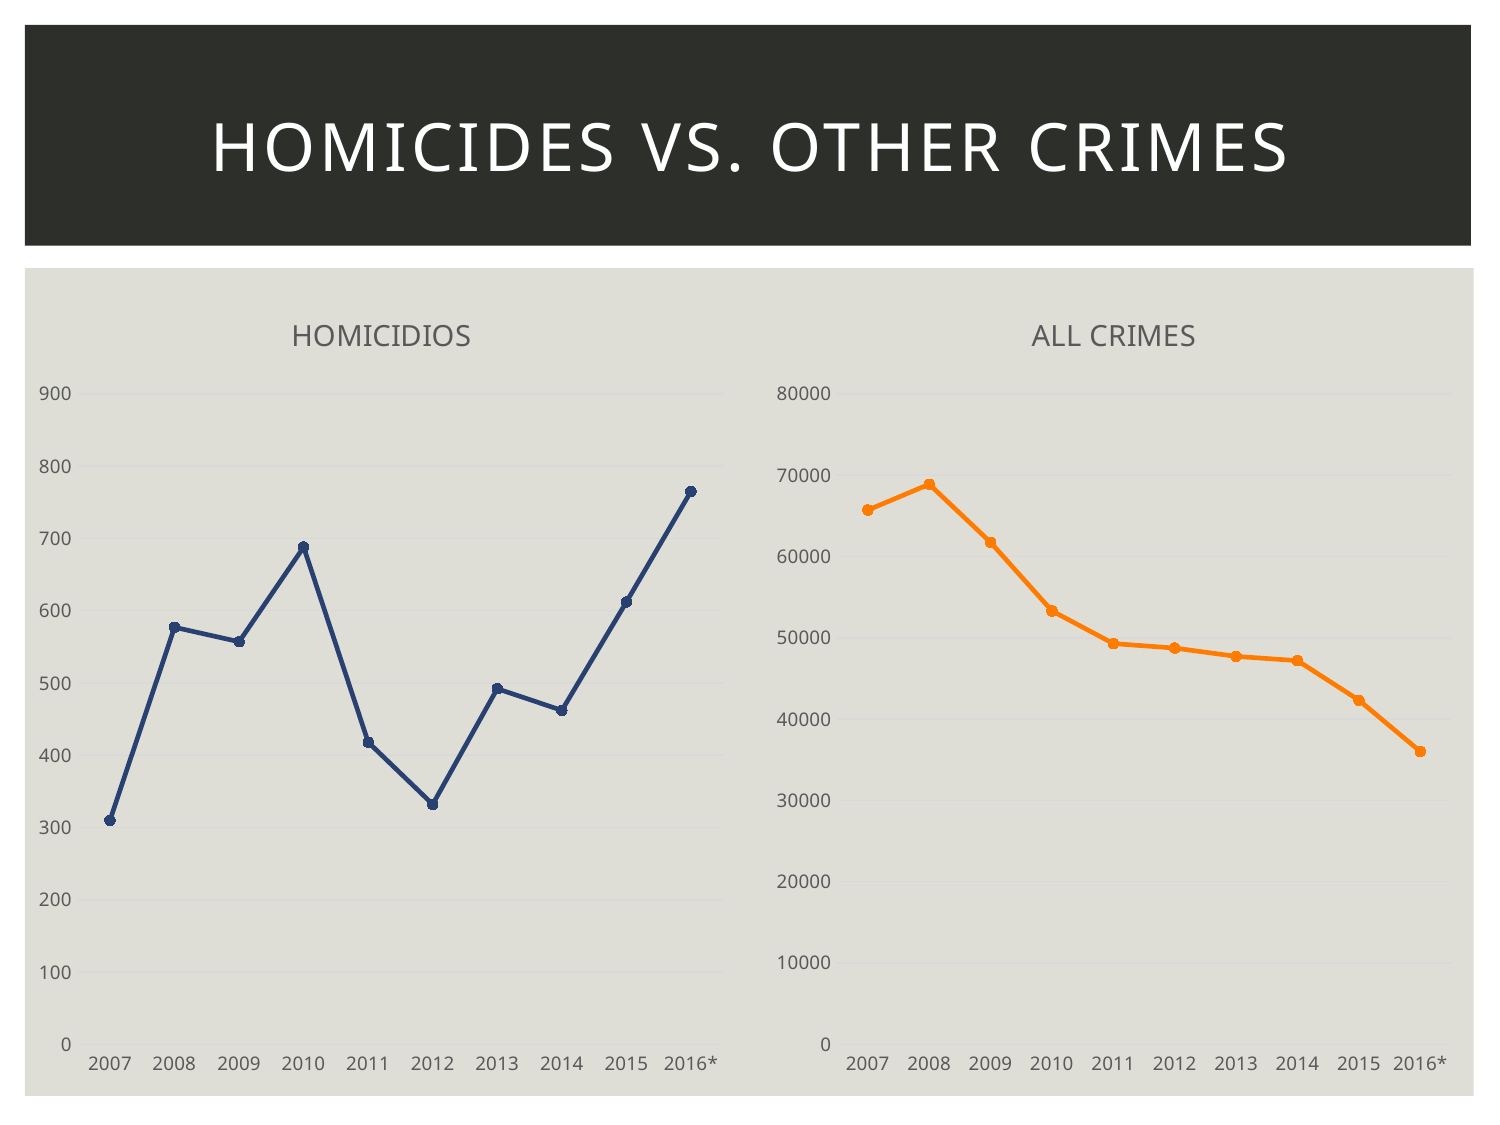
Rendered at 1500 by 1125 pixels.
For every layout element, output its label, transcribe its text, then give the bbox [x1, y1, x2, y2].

chart [762, 281, 1466, 1094]
title Homicides vs. other crimes [62, 58, 1438, 232]
chart [24, 281, 738, 1094]
